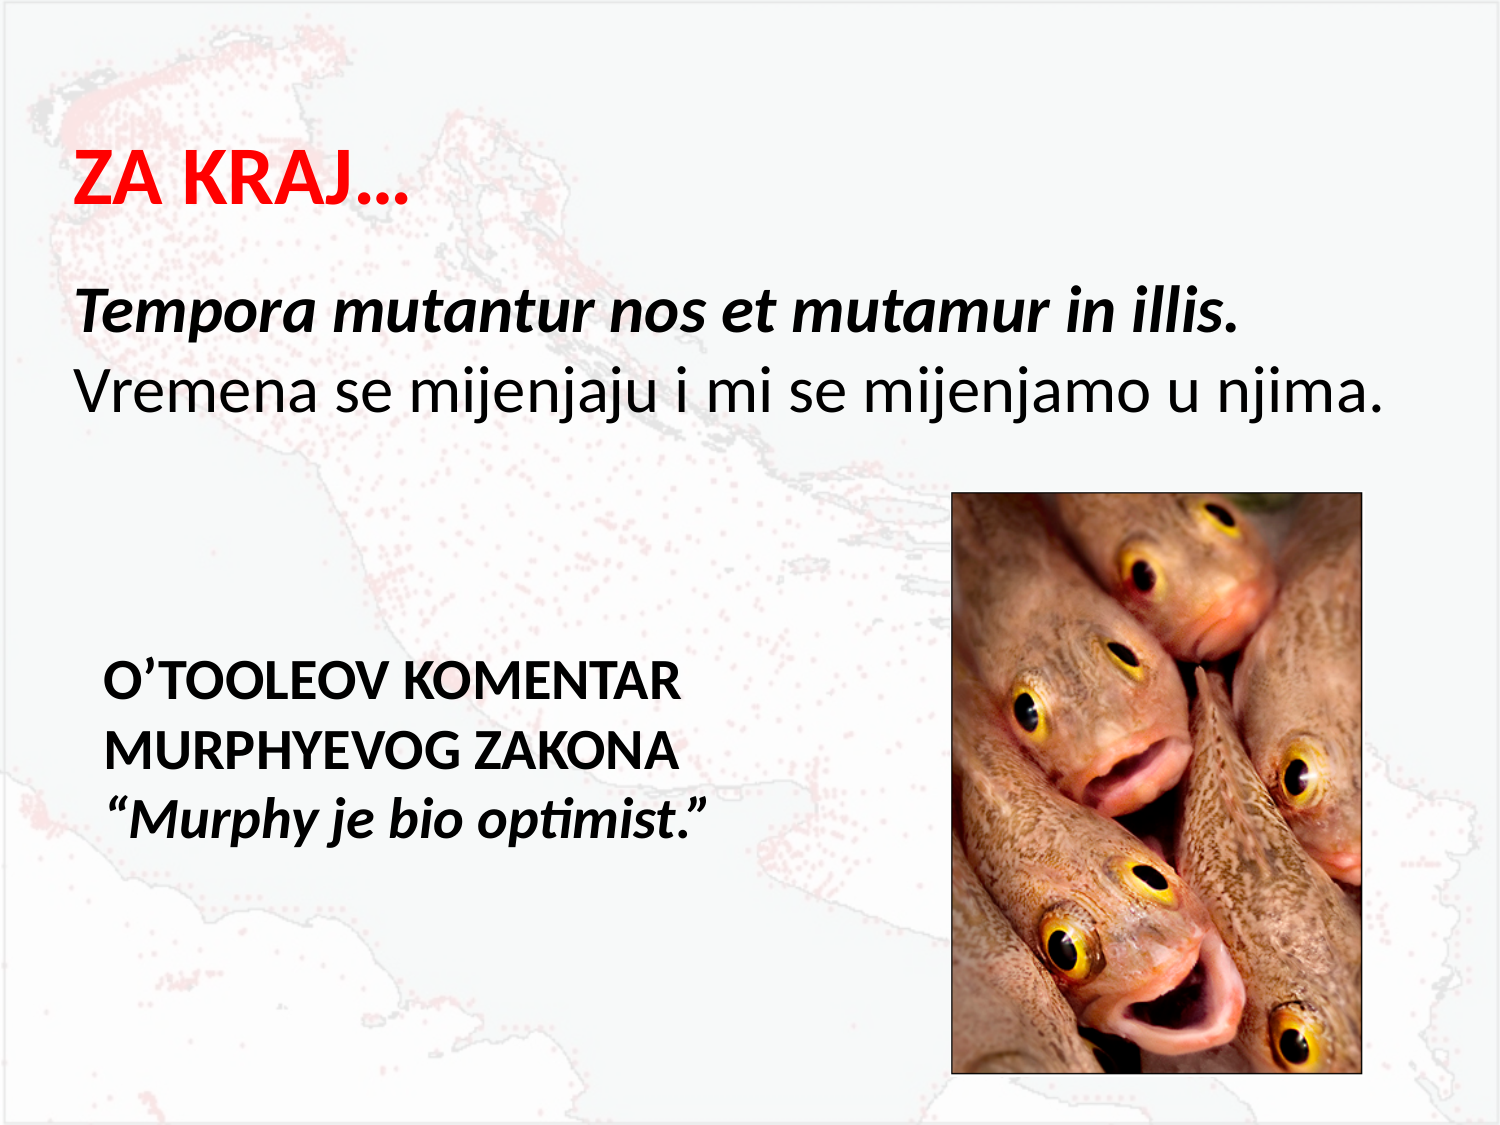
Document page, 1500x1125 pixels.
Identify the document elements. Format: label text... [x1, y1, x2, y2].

text_box ZA KRAJ… Tempora mutantur nos et mutamur in illis. Vremena se mijenjaju i mi se mijenjamo u njima. [58, 113, 1418, 479]
text_box O’TOOLEOV KOMENTAR MURPHYEVOG ZAKONA “Murphy je bio optimist.” [88, 633, 762, 859]
picture [950, 491, 1365, 1078]
